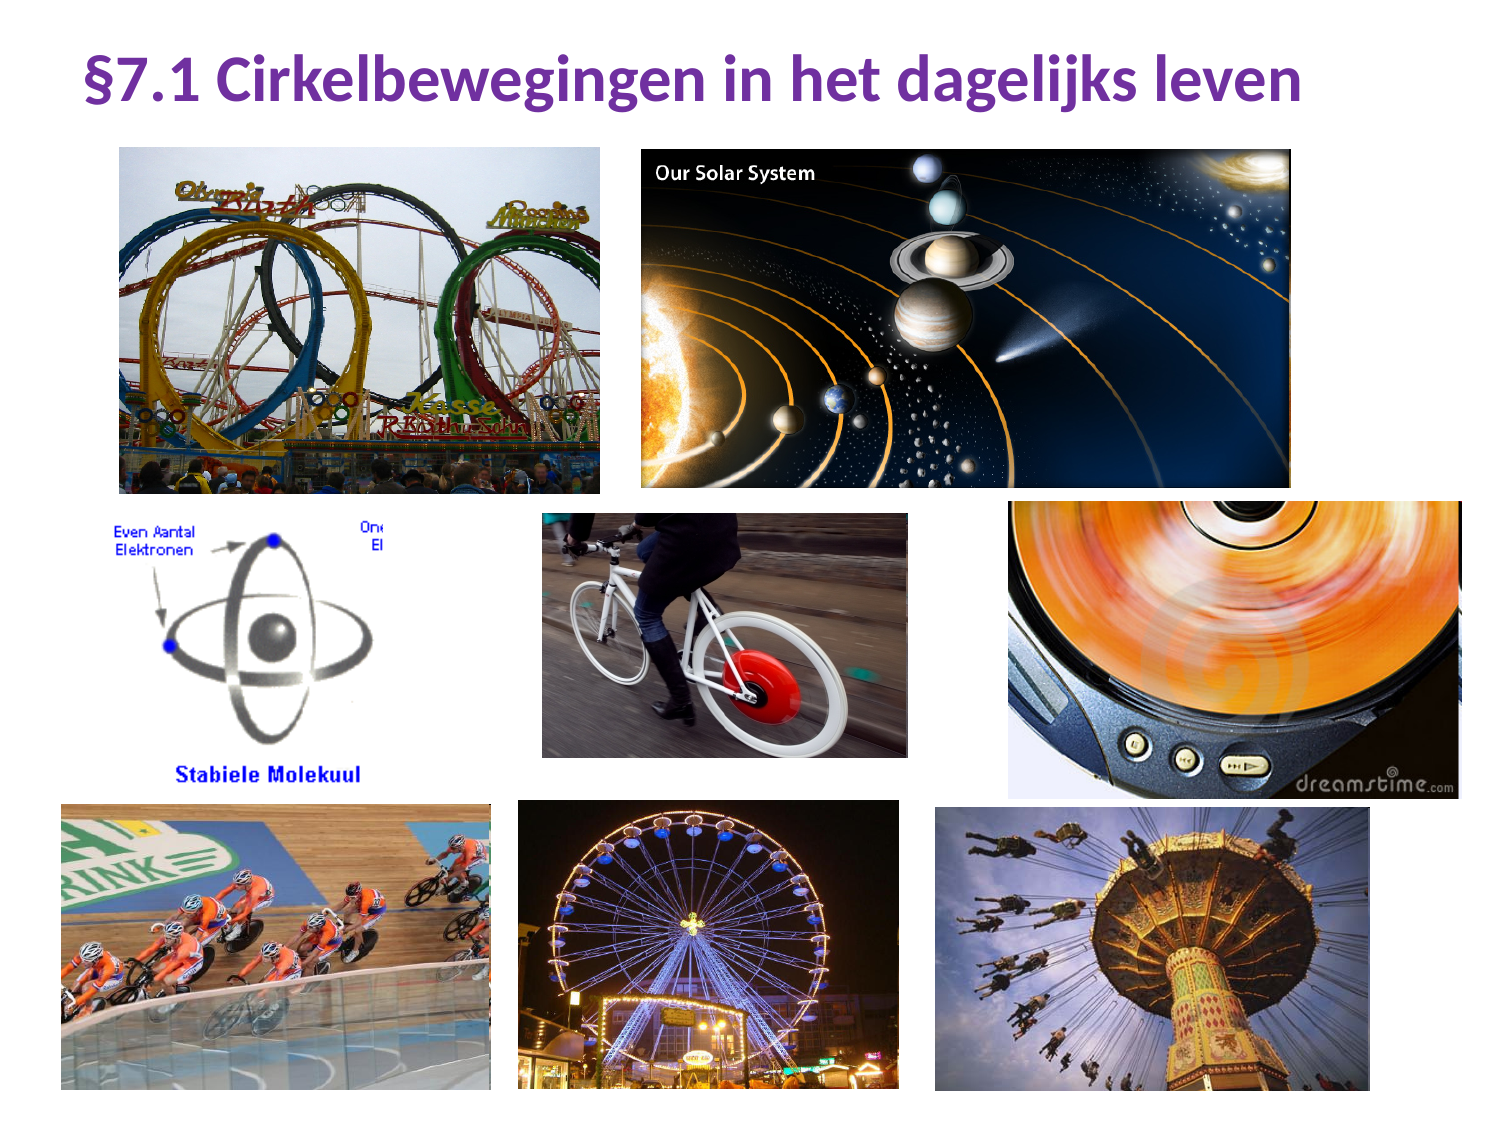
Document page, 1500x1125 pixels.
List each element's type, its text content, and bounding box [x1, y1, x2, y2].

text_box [61, 137, 1463, 1091]
title §7.1 Cirkelbewegingen in het dagelijks leven [67, 26, 1466, 125]
